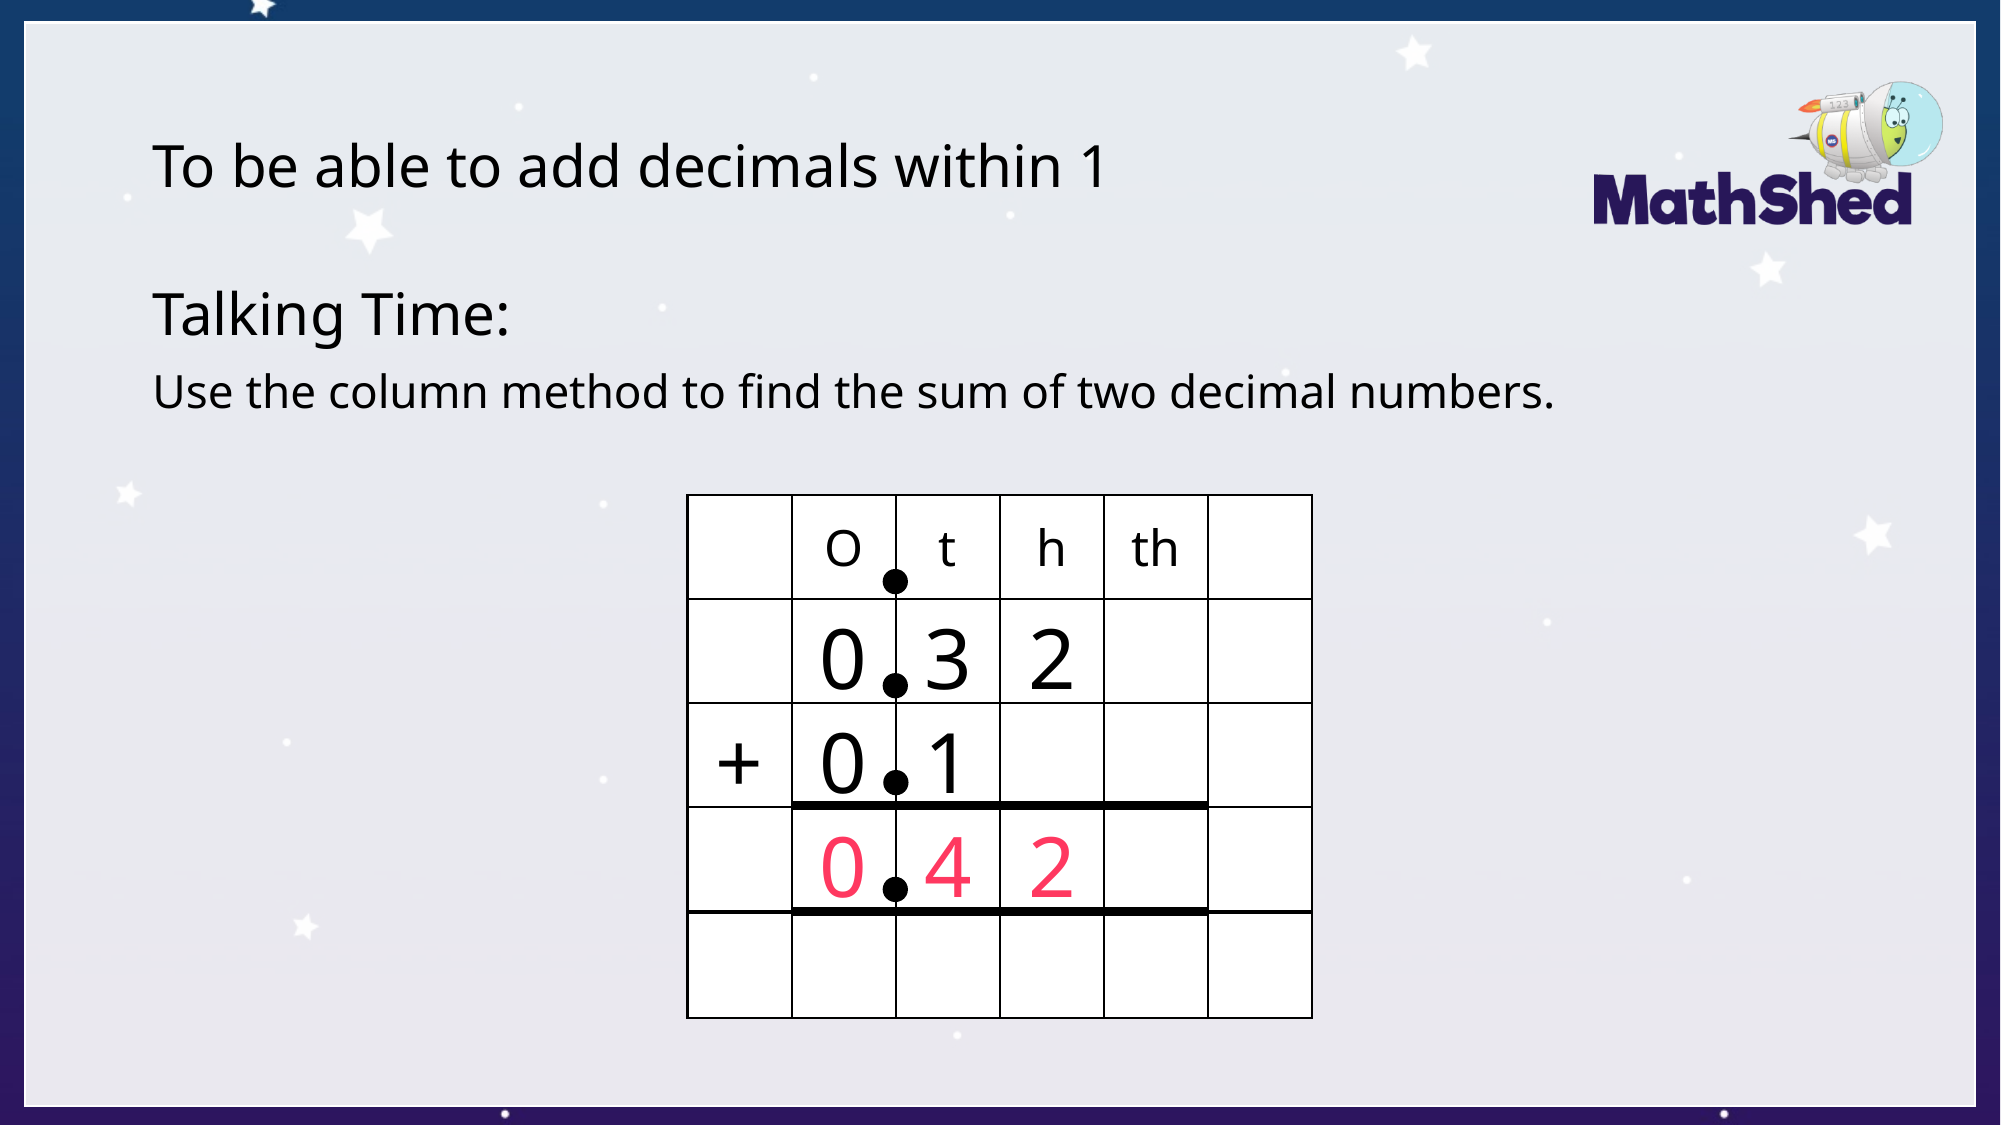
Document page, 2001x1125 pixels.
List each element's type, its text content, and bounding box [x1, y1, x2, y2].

text_box 0 [791, 702, 895, 801]
text_box 0 [791, 806, 895, 907]
text_box 2 [999, 598, 1103, 702]
text_box + [686, 702, 791, 806]
text_box [882, 568, 908, 595]
text_box h [999, 494, 1103, 598]
text_box [1103, 810, 1207, 907]
text_box [882, 876, 908, 903]
text_box 0 [791, 598, 895, 702]
text_box [686, 912, 791, 1019]
text_box 2 [999, 810, 1103, 907]
text_box 3 [895, 598, 999, 702]
text_box [895, 916, 999, 1019]
text_box [1207, 702, 1313, 806]
text_box [999, 702, 1103, 801]
text_box 4 [895, 810, 999, 907]
text_box [882, 673, 908, 699]
text_box [1103, 598, 1207, 702]
text_box [883, 769, 909, 796]
text_box [1103, 916, 1207, 1019]
list Talking Time: Use the column method to find the sum of two decimal numbers. [137, 277, 1863, 992]
picture [0, 0, 2001, 1125]
title To be able to add decimals within 1 [137, 59, 1578, 277]
text_box th [1103, 494, 1207, 598]
text_box [1207, 598, 1313, 702]
text_box [1207, 806, 1313, 912]
text_box 1 [895, 702, 999, 801]
text_box [686, 598, 791, 702]
text_box O [791, 494, 895, 598]
text_box [791, 912, 895, 1019]
text_box [1207, 912, 1313, 1019]
text_box [1207, 494, 1313, 598]
text_box [1103, 702, 1207, 801]
text_box t [895, 494, 999, 598]
text_box [686, 806, 791, 912]
text_box [999, 916, 1103, 1019]
text_box [686, 494, 791, 598]
